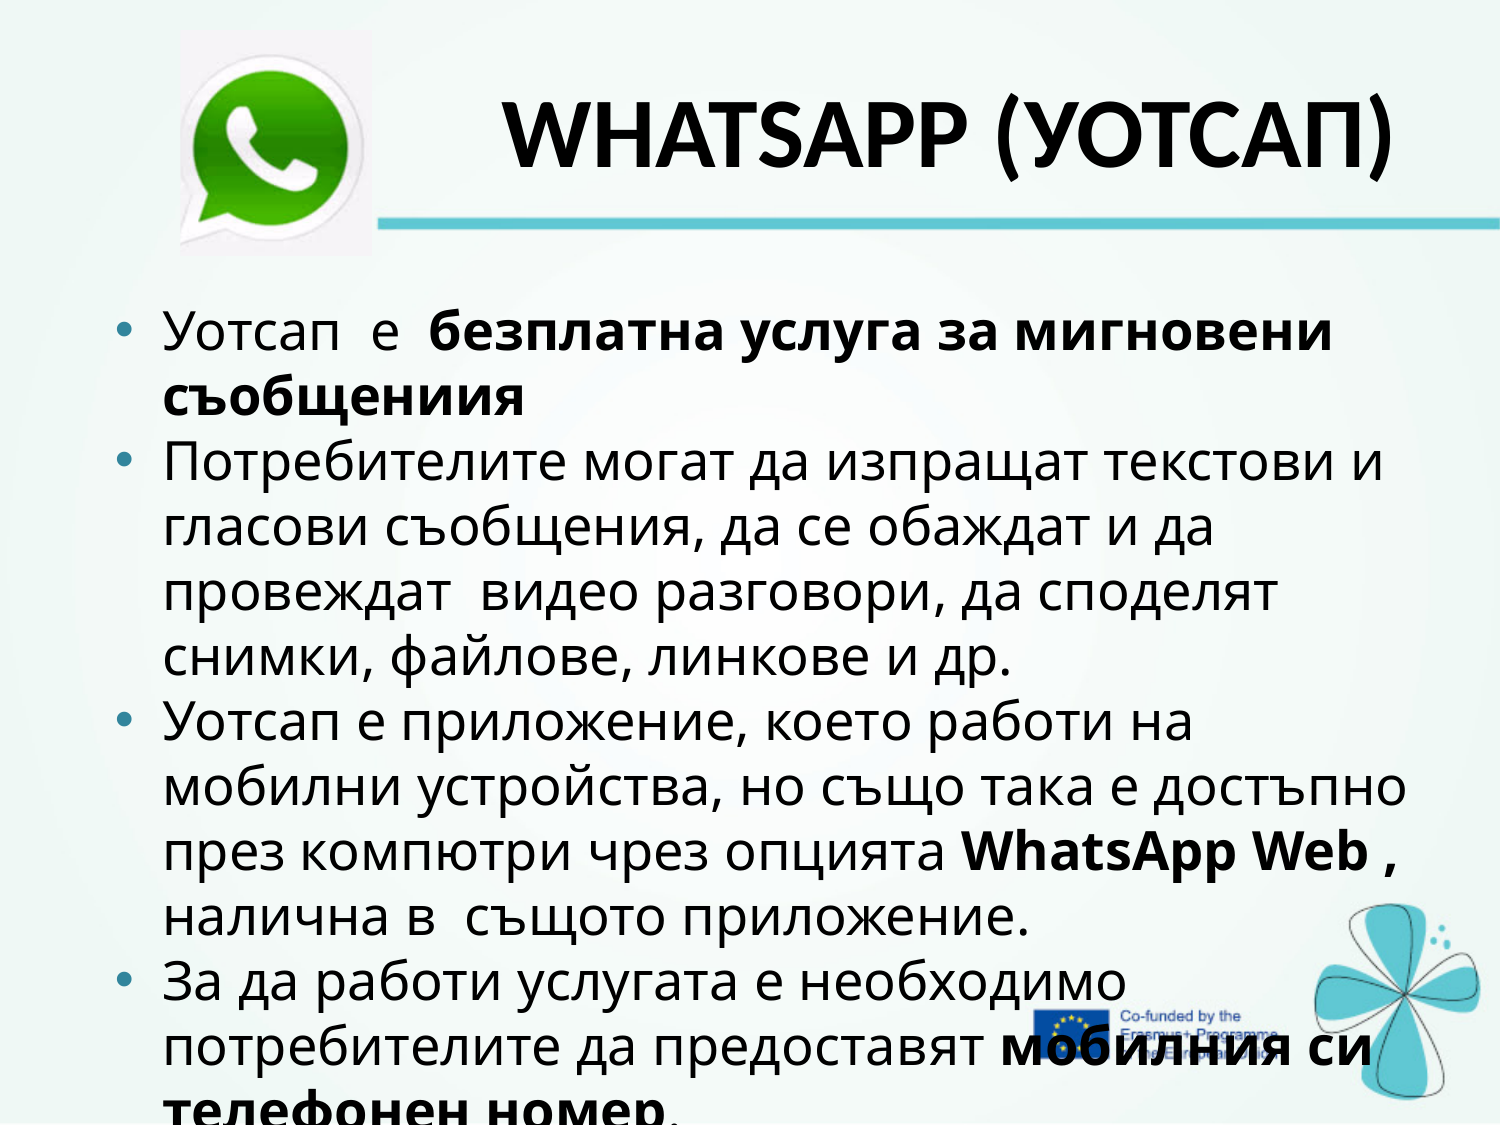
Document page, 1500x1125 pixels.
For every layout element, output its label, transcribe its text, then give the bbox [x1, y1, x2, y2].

picture [0, 0, 1500, 1125]
text_box WHATSAPP (УОТСАП) [407, 59, 1412, 195]
text_box Уотсап е безплатна услуга за мигновени съобщениия Потребителите могат да изпращат текстови и гласови съобщения, да се обаждат и да провеждат видео разговори, да споделят снимки, файлове, линкове и др. Уотсап е приложение, което работи на мобилни устройства, но също така е достъпно през компютри чрез опцията WhatsApp Web , налична в същото приложение. За да работи услугата е необходимо потребителите да предоставят мобилния си телефонен номер. [100, 289, 1459, 1125]
